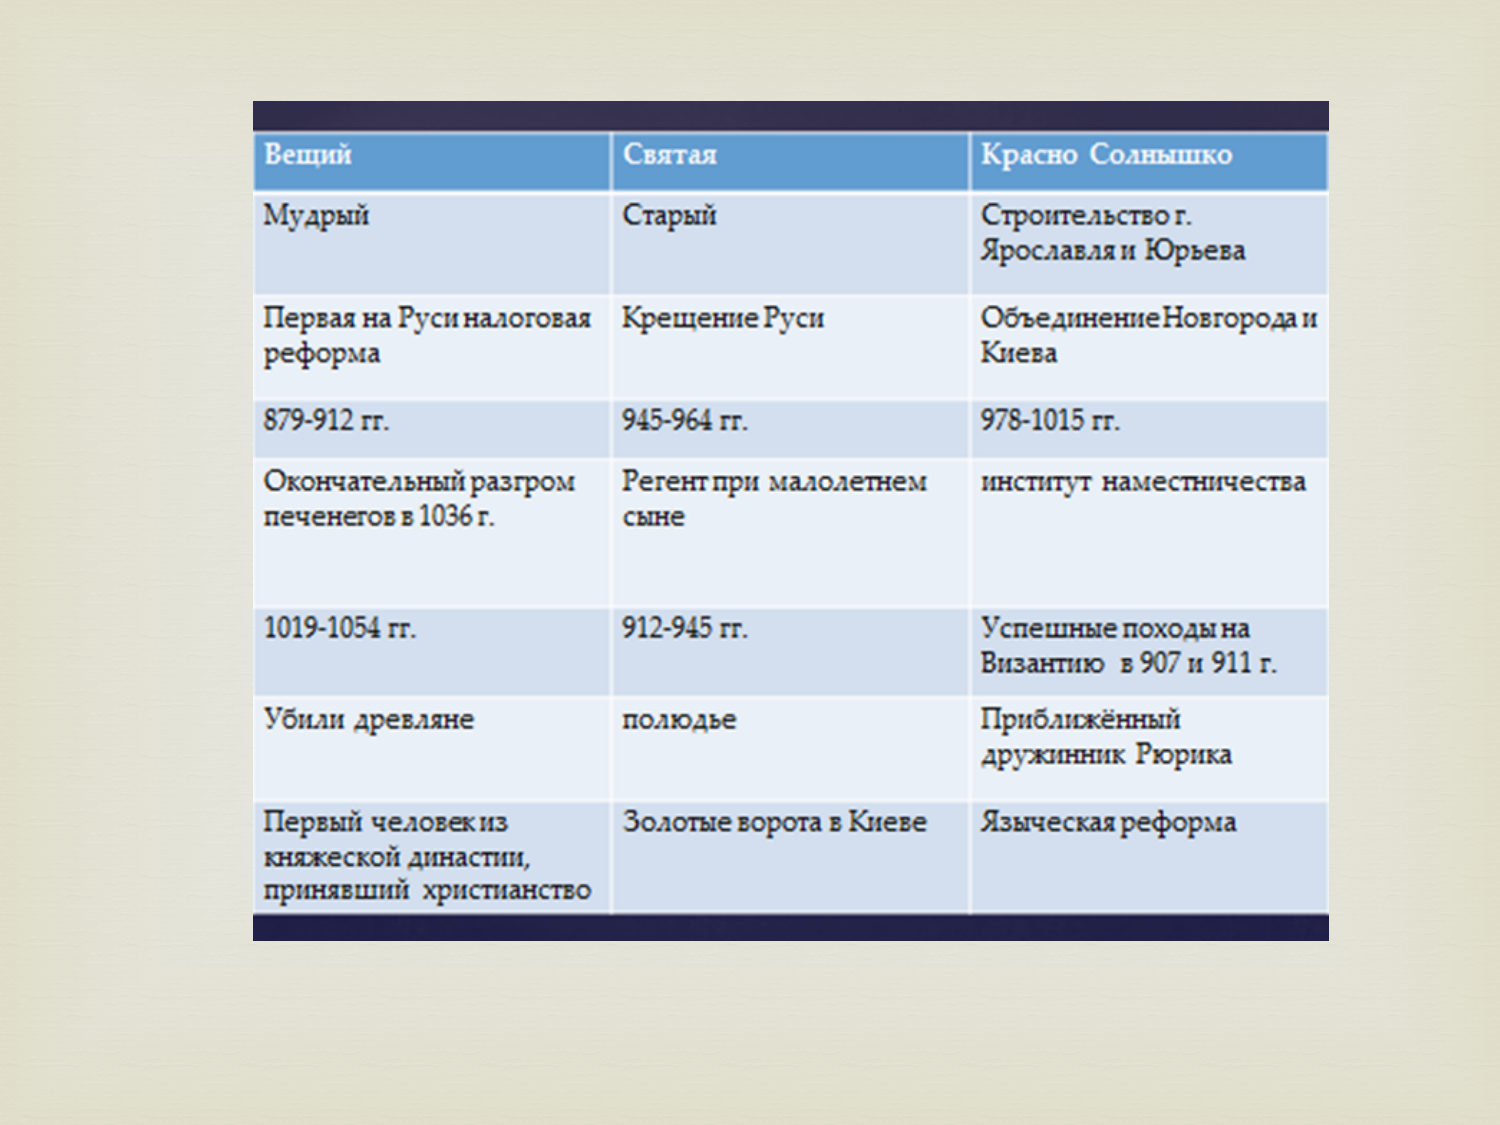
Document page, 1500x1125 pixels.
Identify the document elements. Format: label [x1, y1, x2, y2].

picture [253, 101, 1330, 941]
